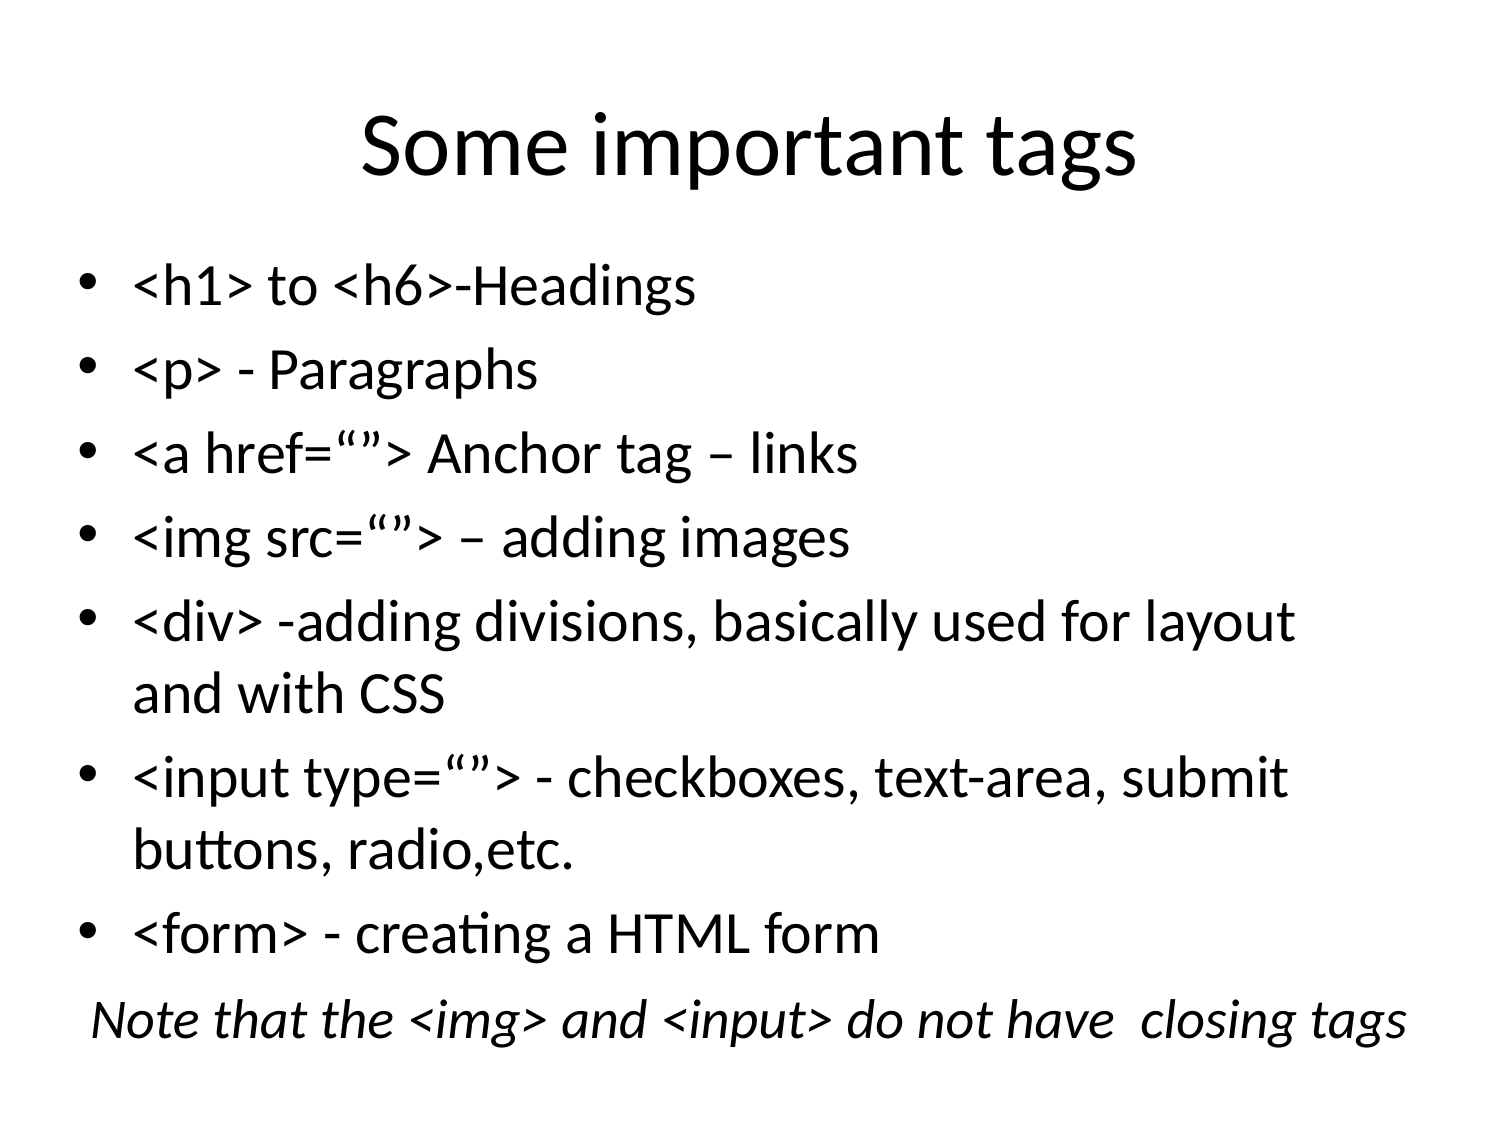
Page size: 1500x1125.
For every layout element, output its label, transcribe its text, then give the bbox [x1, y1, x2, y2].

title Some important tags [75, 45, 1425, 233]
text_box Note that the <img> and <input> do not have closing tags [74, 975, 1425, 1075]
list <h1> to <h6>-Headings <p> - Paragraphs <a href=“”> Anchor tag – links <img src=“”> – adding images <div> -adding divisions, basically used for layout and with CSS <input type=“”> - checkboxes, text-area, submit buttons, radio,etc. <form> - creating a HTML form [62, 237, 1413, 980]
